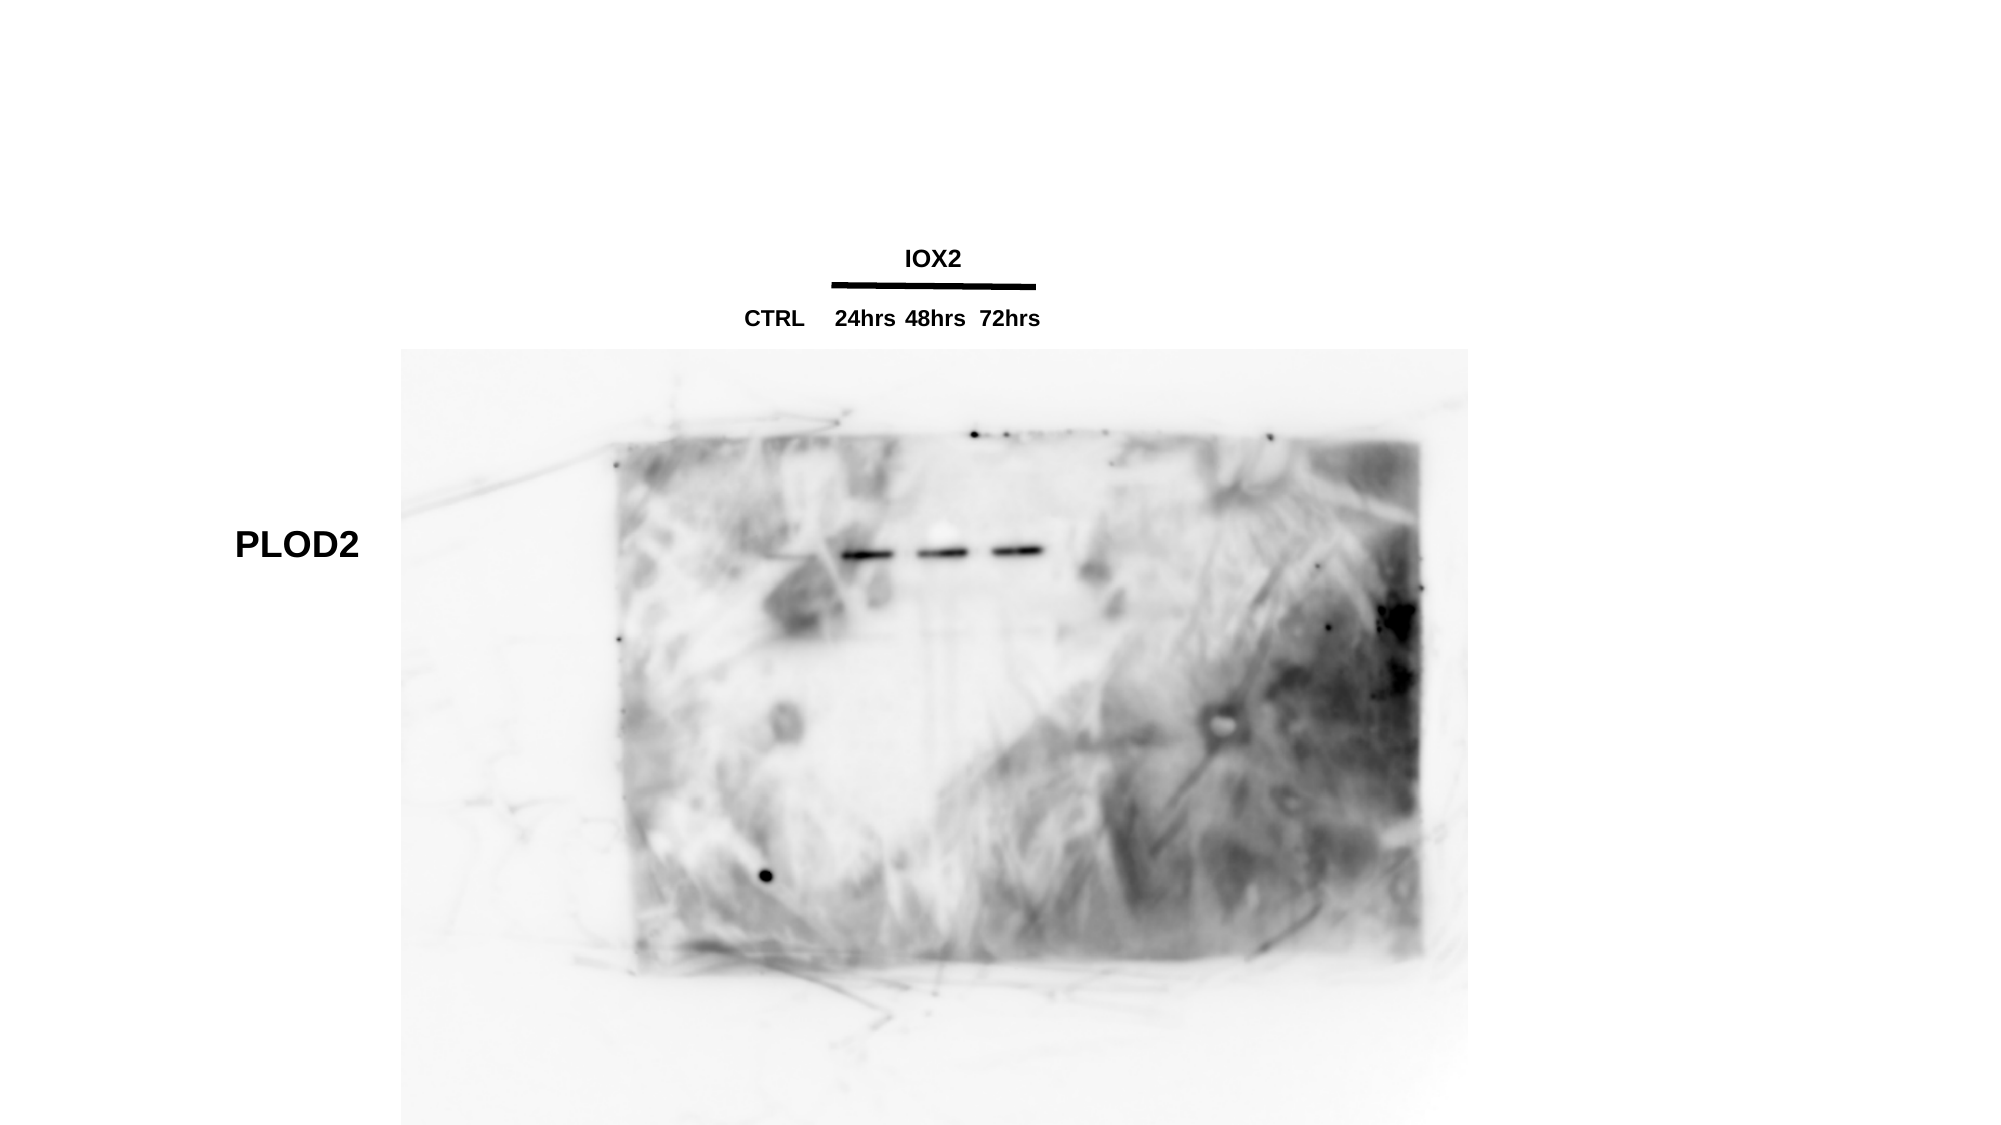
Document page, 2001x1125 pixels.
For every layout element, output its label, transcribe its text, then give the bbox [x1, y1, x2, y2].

text_box PLOD2 [220, 512, 375, 573]
text_box 72hrs [964, 295, 1056, 339]
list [401, 349, 1468, 1125]
text_box 48hrs [912, 295, 964, 339]
text_box 24hrs [820, 295, 912, 339]
text_box IOX2 [890, 235, 978, 281]
text_box CTRL [729, 295, 820, 339]
